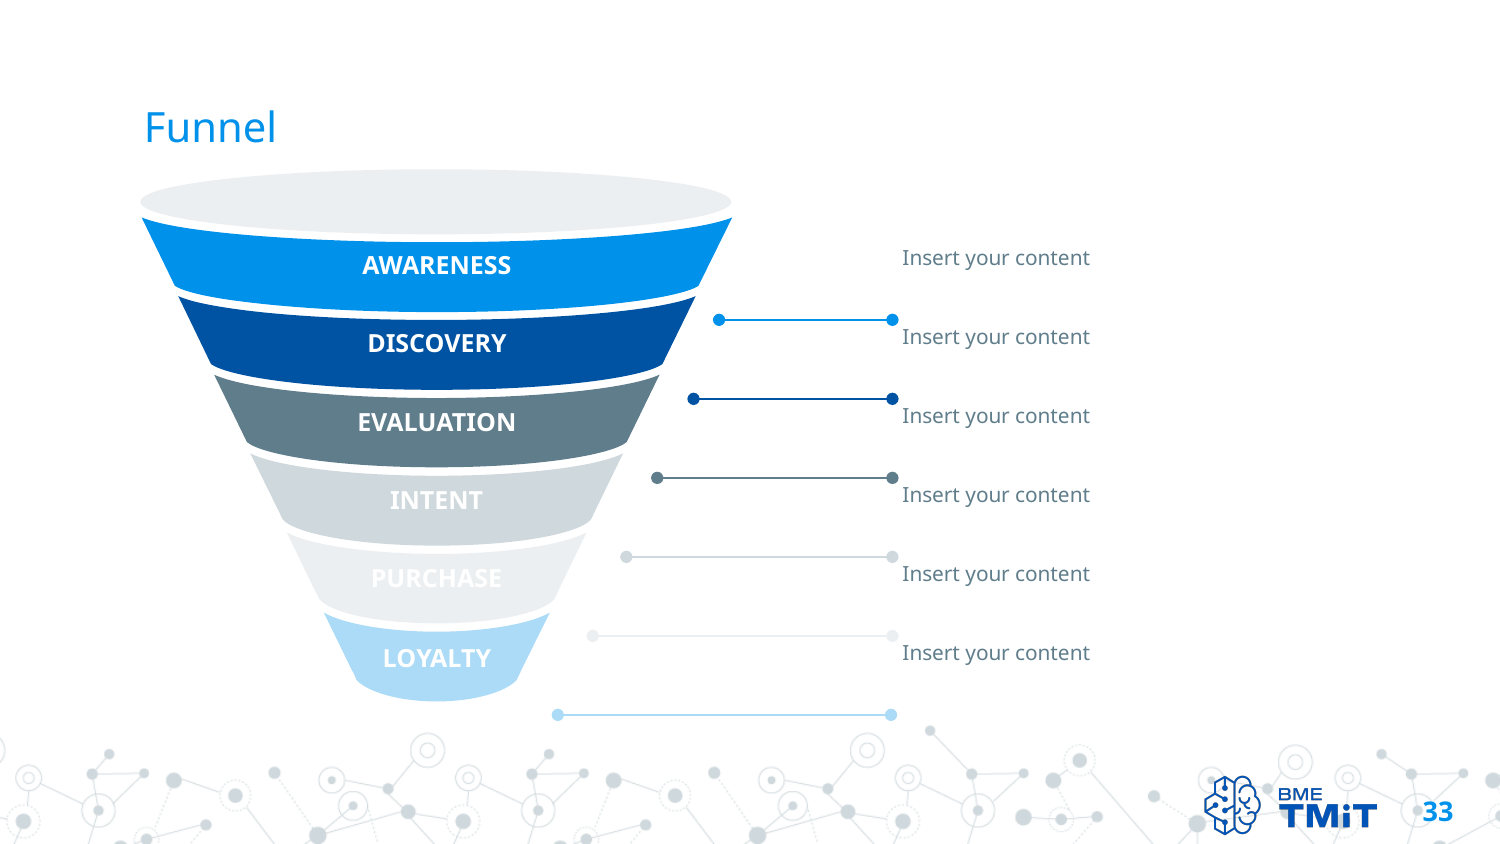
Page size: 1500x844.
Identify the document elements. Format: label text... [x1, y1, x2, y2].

text_box Insert your content [902, 229, 1360, 286]
text_box Insert your content [902, 387, 1360, 444]
title Funnel [128, 50, 1372, 166]
slide_number 33 [1378, 779, 1469, 844]
text_box Insert your content [902, 624, 1360, 681]
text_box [140, 169, 733, 702]
text_box Insert your content [902, 308, 1360, 365]
picture [0, 0, 1500, 844]
text_box Insert your content [902, 545, 1360, 602]
text_box Insert your content [902, 466, 1360, 523]
